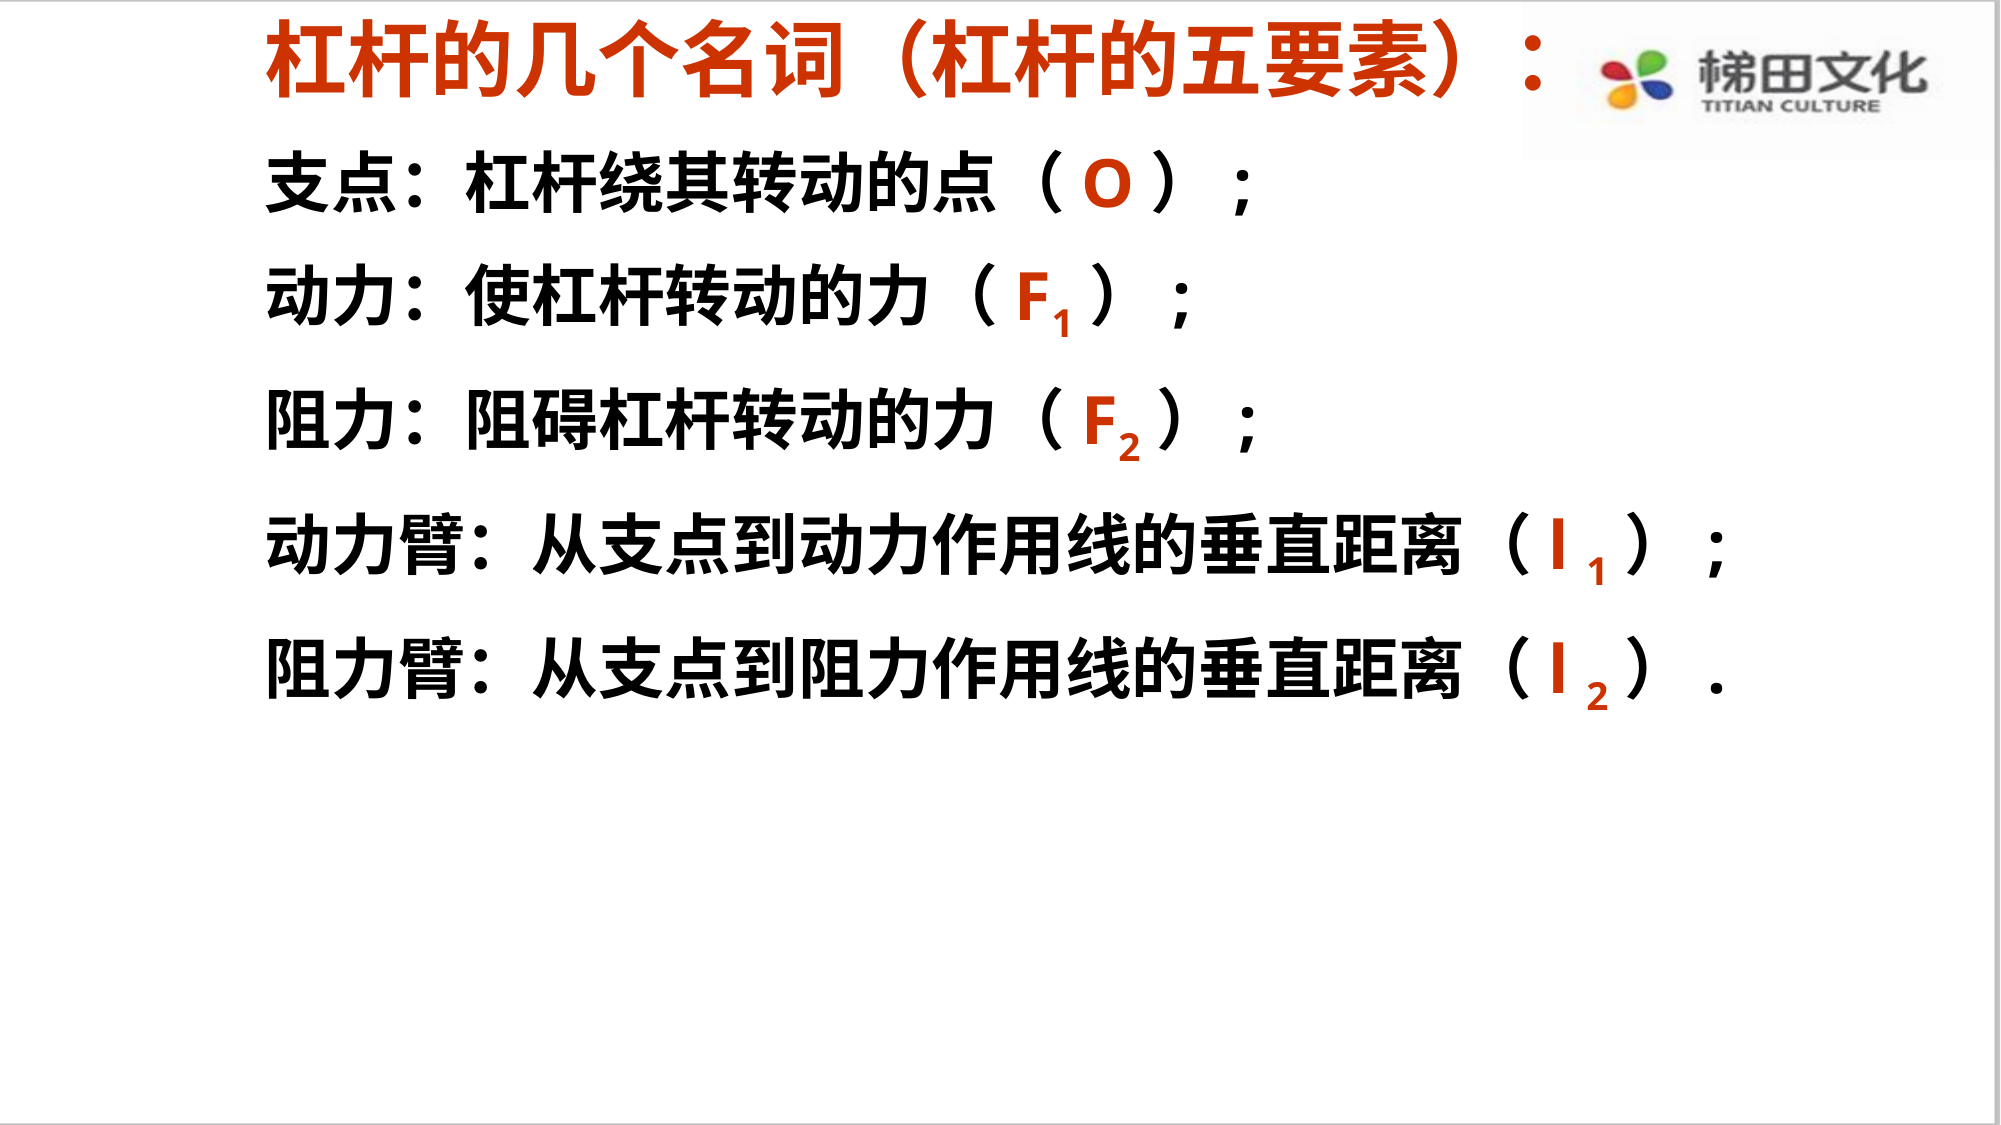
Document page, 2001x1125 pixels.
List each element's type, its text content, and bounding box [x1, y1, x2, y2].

picture [0, 0, 2001, 1125]
text_box 杠杆的几个名词（杠杆的五要素）： 支点：杠杆绕其转动的点（O）; 动力：使杠杆转动的力（F1）; 阻力：阻碍杠杆转动的力（F2）; 动力臂：从支点到动力作用线的垂直距离（l 1）; 阻力臂：从支点到阻力作用线的垂直距离（l 2）. [249, 0, 1750, 726]
